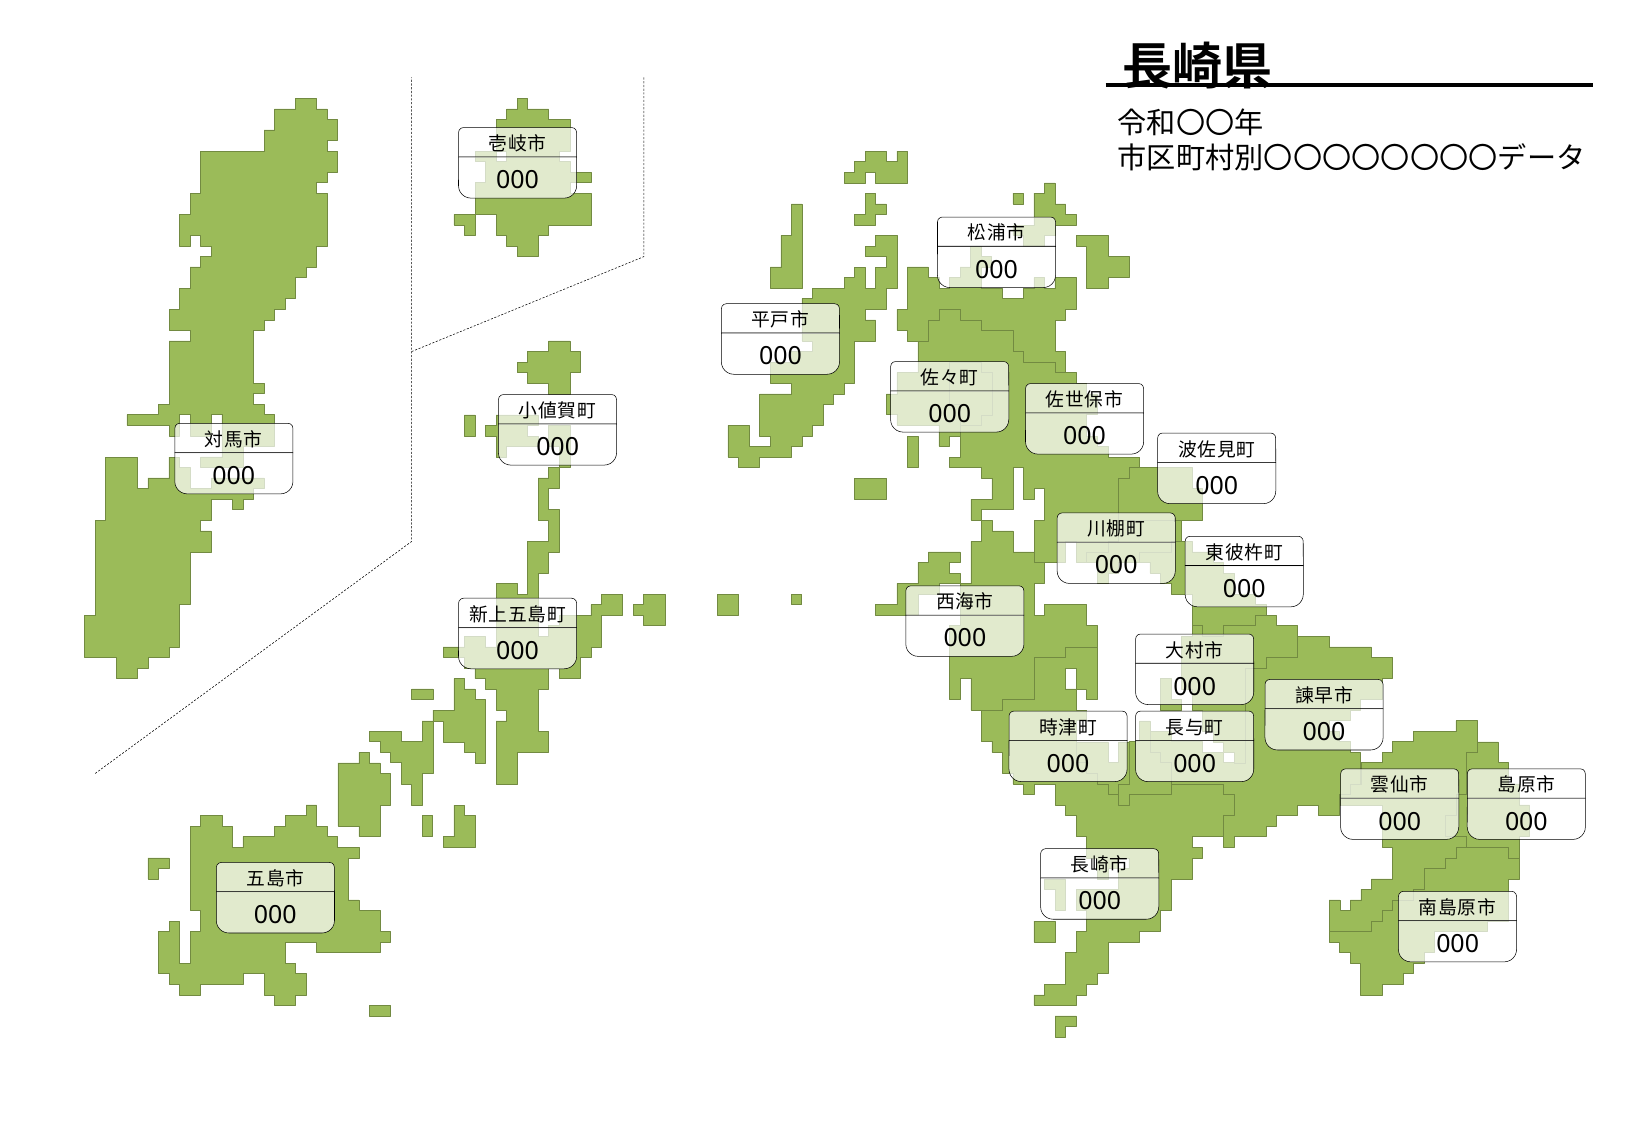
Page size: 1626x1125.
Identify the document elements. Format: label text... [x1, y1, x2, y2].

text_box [937, 216, 1056, 288]
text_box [1157, 432, 1276, 504]
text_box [1040, 848, 1159, 920]
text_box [1135, 633, 1254, 705]
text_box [1056, 512, 1176, 584]
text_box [458, 598, 577, 670]
text_box 令和〇〇年 市区町村別〇〇〇〇〇〇〇〇データ [1535, 96, 1601, 182]
text_box 長崎県 [1107, 27, 1288, 75]
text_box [1467, 768, 1586, 840]
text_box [721, 303, 840, 375]
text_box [1008, 710, 1128, 782]
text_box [174, 423, 294, 495]
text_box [890, 361, 1009, 433]
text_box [1025, 383, 1144, 455]
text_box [84, 77, 1530, 1038]
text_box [1398, 891, 1517, 963]
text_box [458, 127, 577, 199]
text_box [1340, 768, 1459, 840]
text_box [498, 394, 617, 466]
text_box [1184, 536, 1304, 608]
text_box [1264, 679, 1384, 751]
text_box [905, 585, 1025, 657]
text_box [216, 862, 335, 934]
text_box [1135, 710, 1254, 782]
